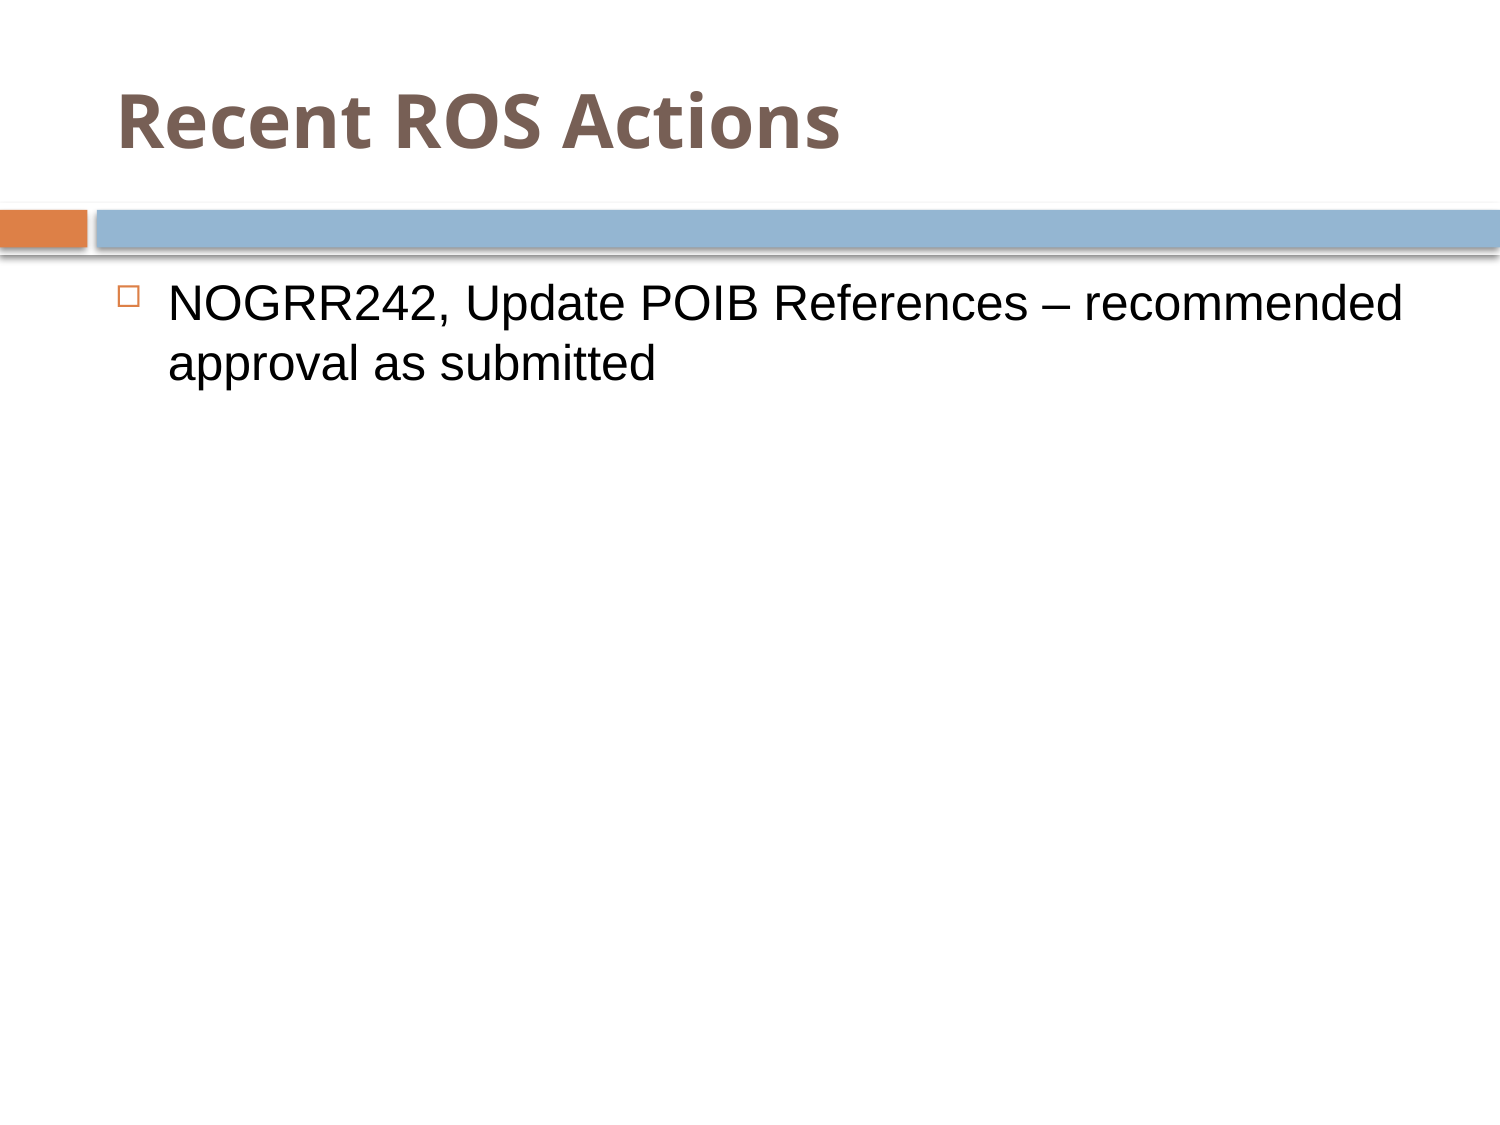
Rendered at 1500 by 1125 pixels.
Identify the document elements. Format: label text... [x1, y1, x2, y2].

list NOGRR242, Update POIB References – recommended approval as submitted [100, 262, 1439, 1001]
title Recent ROS Actions [100, 37, 1439, 201]
